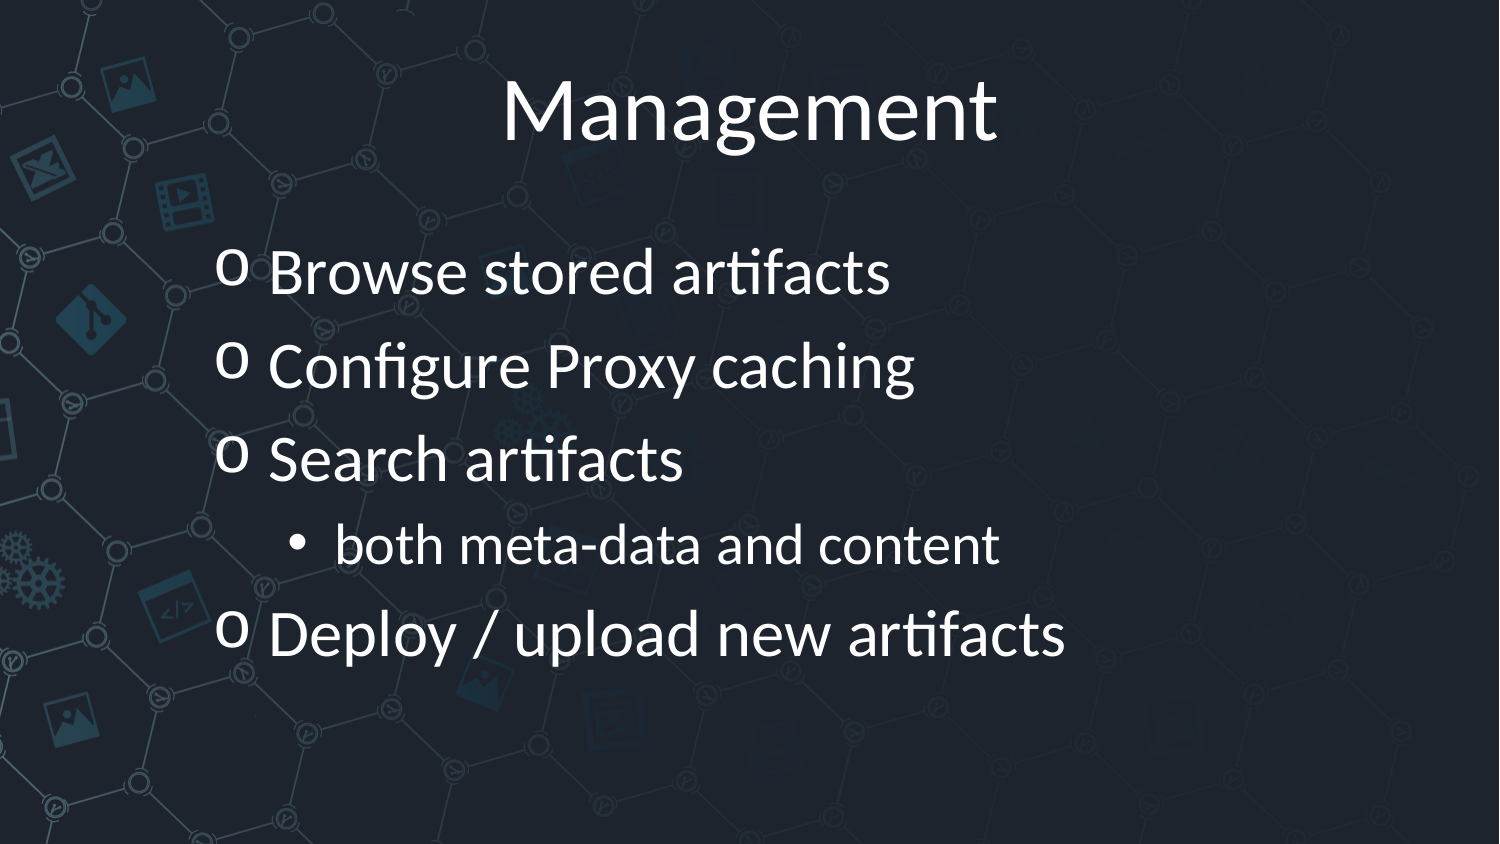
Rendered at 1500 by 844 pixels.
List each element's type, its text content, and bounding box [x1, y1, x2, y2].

picture [0, 0, 1500, 844]
title Management [75, 33, 1425, 175]
list Browse stored artifacts Configure Proxy caching Search artifacts both meta-data and content Deploy / upload new artifacts [197, 220, 1272, 778]
